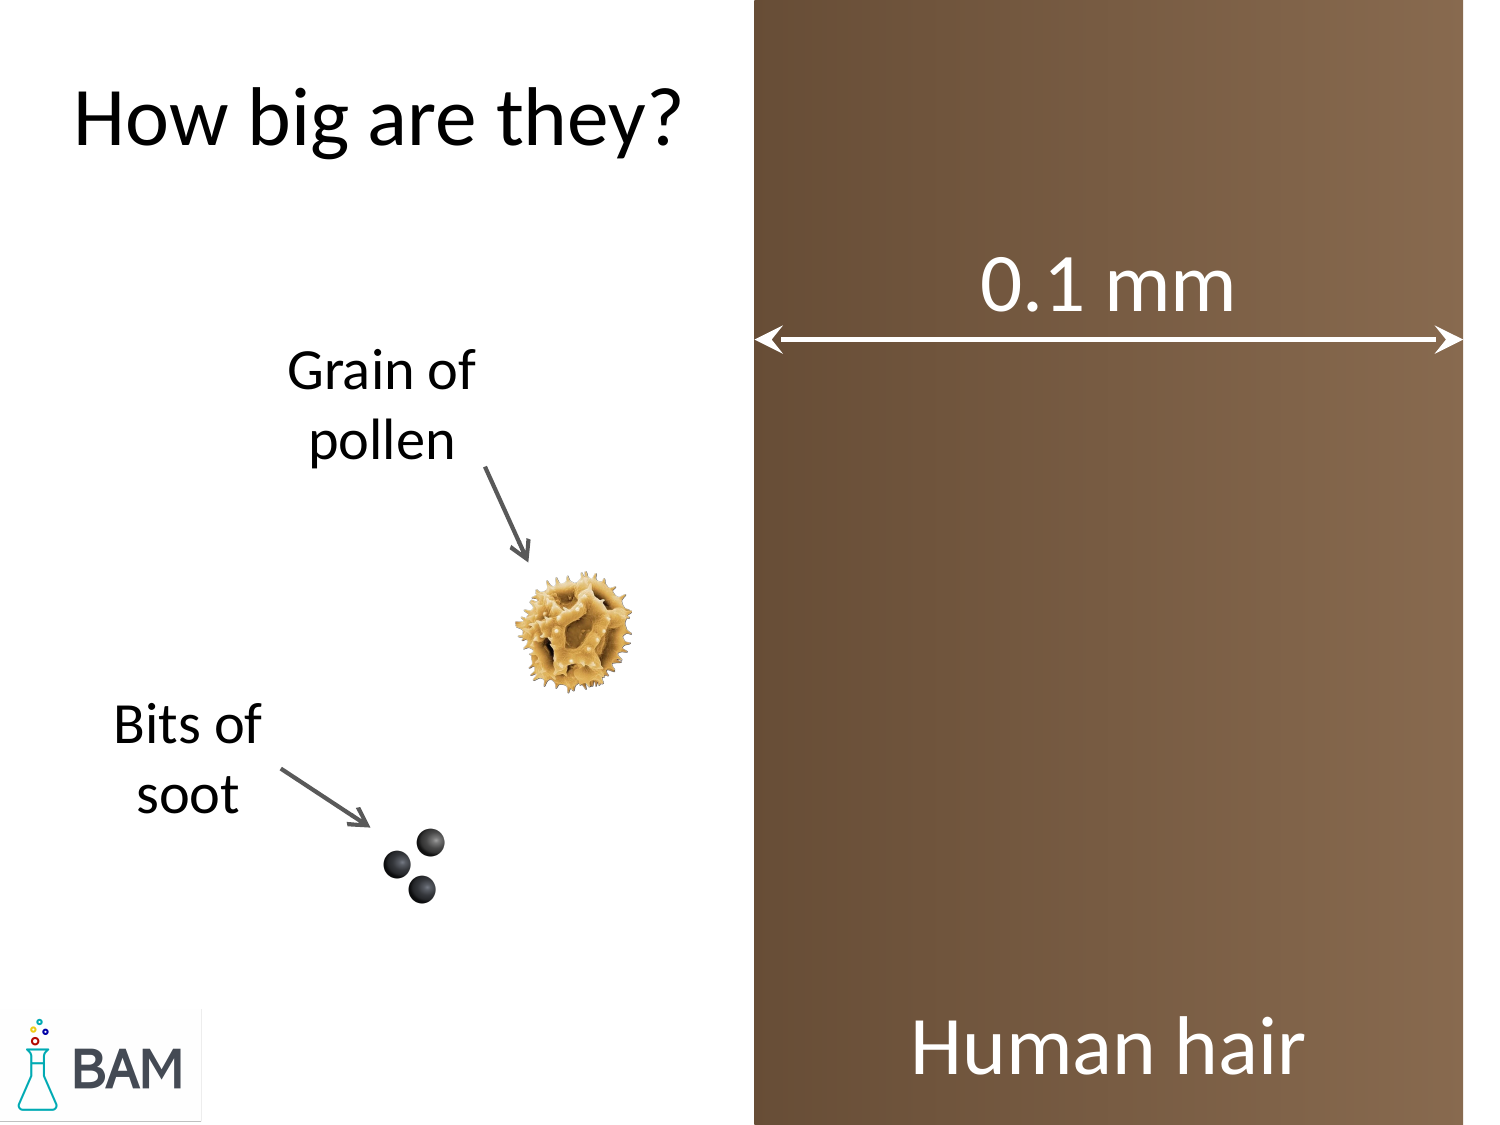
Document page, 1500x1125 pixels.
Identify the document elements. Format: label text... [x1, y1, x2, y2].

picture [381, 849, 437, 905]
picture [0, 1009, 216, 1125]
text_box 0.1 mm [965, 221, 1253, 336]
text_box How big are they? [39, 54, 720, 170]
text_box [753, 0, 1464, 1125]
picture [415, 827, 446, 858]
picture [513, 570, 632, 694]
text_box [484, 466, 529, 563]
text_box Human hair [895, 983, 1322, 1099]
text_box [280, 768, 371, 828]
text_box Bits of soot [57, 678, 319, 833]
text_box Grain of pollen [220, 323, 544, 479]
